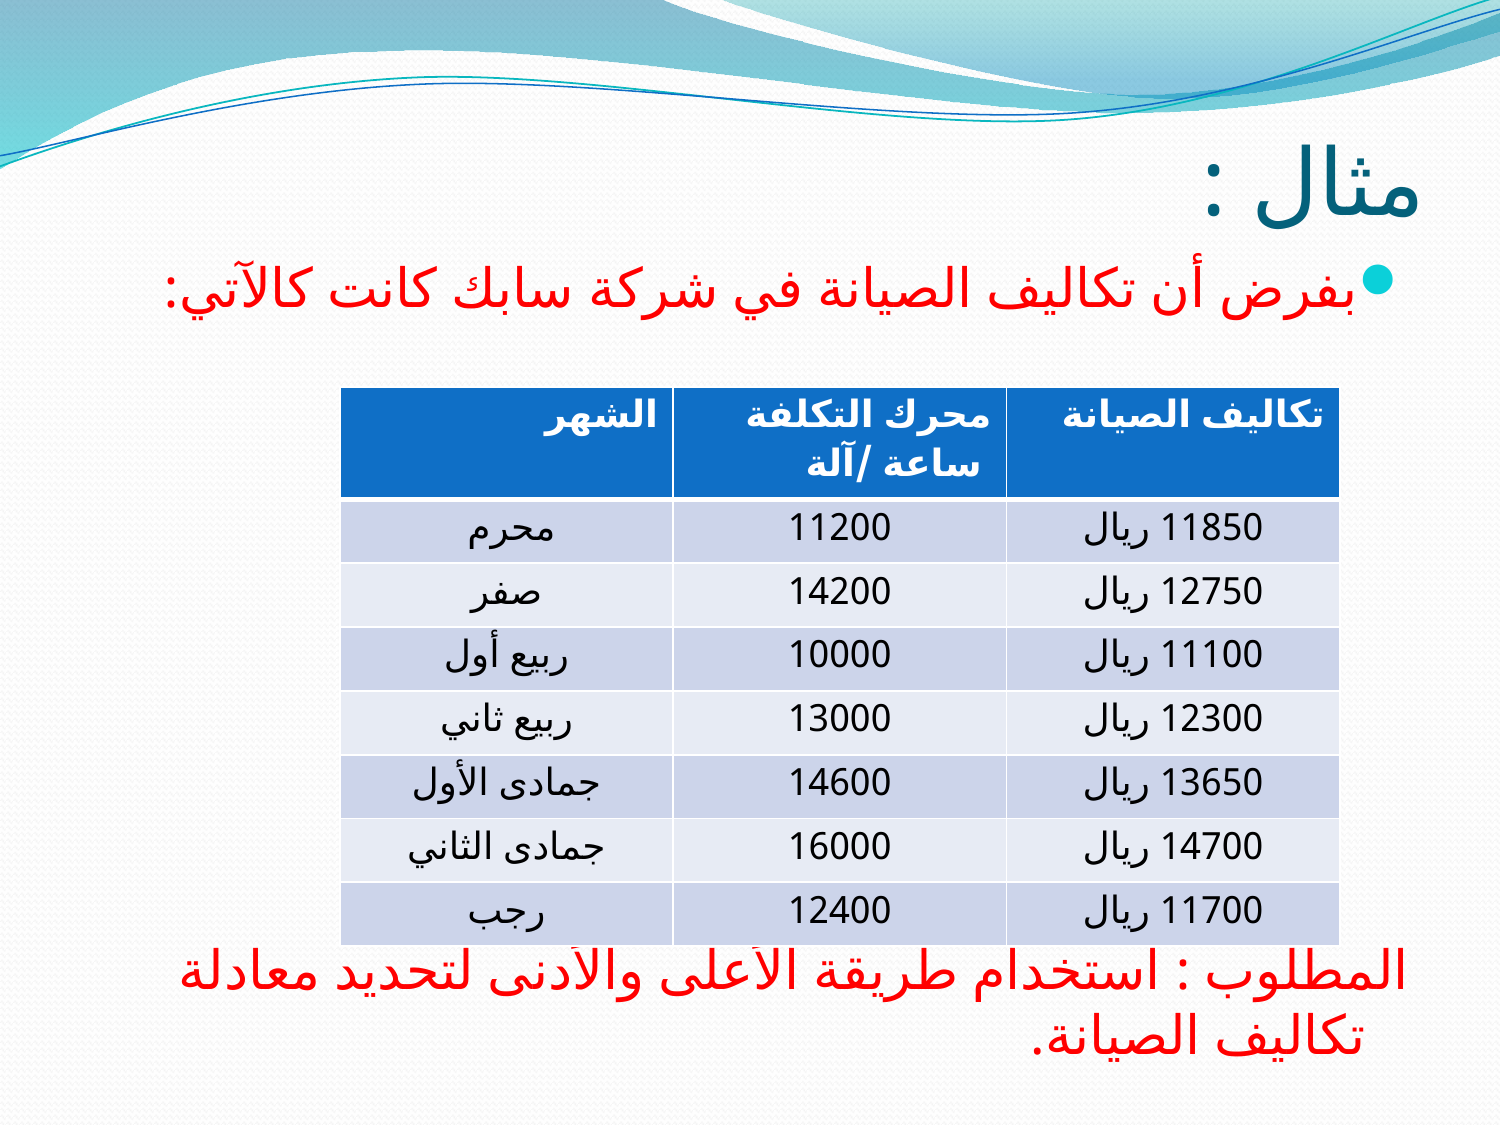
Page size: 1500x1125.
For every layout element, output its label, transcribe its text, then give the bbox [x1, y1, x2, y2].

table_cell 14200 [674, 564, 1006, 626]
list بفرض أن تكاليف الصيانة في شركة سابك كانت كالآتي: المطلوب : استخدام طريقة الأعلى والأدنى لتحديد معادلة تكاليف الصيانة. [75, 246, 1425, 1038]
table_cell 11100 ريال [1007, 628, 1339, 690]
table_cell صفر [341, 564, 672, 626]
table_cell 12400 [674, 883, 1006, 945]
table_cell 13000 [674, 692, 1006, 754]
table_cell محرم [341, 502, 672, 562]
table_header تكاليف الصيانة [1007, 388, 1339, 497]
table_cell 16000 [674, 819, 1006, 881]
table_cell 11850 ريال [1007, 502, 1339, 562]
table_cell 11200 [674, 502, 1006, 562]
title مثال : [75, 115, 1425, 235]
table_header محرك التكلفة ساعة /آلة [674, 388, 1006, 497]
table_cell 14700 ريال [1007, 819, 1339, 881]
table_cell 14600 [674, 756, 1006, 818]
table_cell جمادى الأول [341, 756, 672, 818]
table_cell ربيع ثاني [341, 692, 672, 754]
table_cell رجب [341, 883, 672, 945]
table_cell 12300 ريال [1007, 692, 1339, 754]
table_cell 13650 ريال [1007, 756, 1339, 818]
table_header الشهر [341, 388, 672, 497]
table_cell جمادى الثاني [341, 819, 672, 881]
table_cell 10000 [674, 628, 1006, 690]
table_cell ربيع أول [341, 628, 672, 690]
table_cell 12750 ريال [1007, 564, 1339, 626]
table_cell 11700 ريال [1007, 883, 1339, 945]
